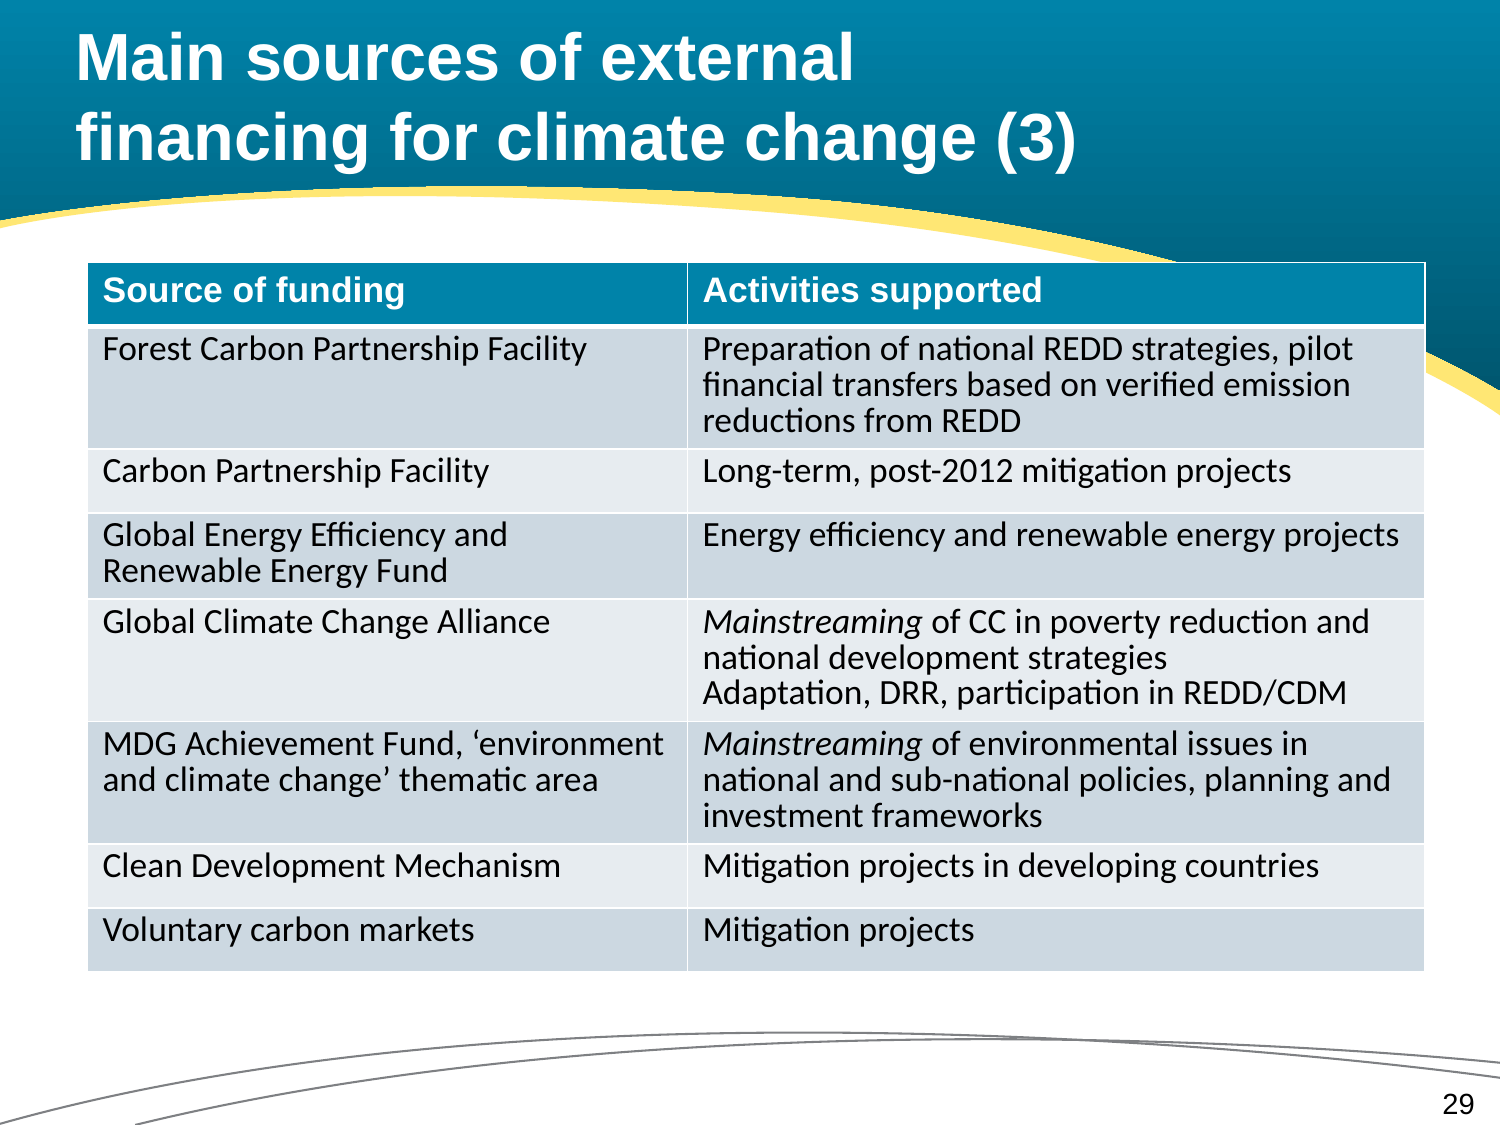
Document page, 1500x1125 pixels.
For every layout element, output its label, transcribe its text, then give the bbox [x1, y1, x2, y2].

table_header Activities supported [688, 263, 1424, 324]
table_cell Long-term, post-2012 mitigation projects [688, 450, 1424, 512]
table_cell Carbon Partnership Facility [88, 450, 687, 512]
table_cell Clean Development Mechanism [88, 845, 687, 907]
table_cell Voluntary carbon markets [88, 909, 687, 971]
table_cell Mainstreaming of CC in poverty reduction and national development strategies Adaptation, DRR, participation in REDD/CDM [688, 600, 1424, 721]
table_cell Energy efficiency and renewable energy projects [688, 514, 1424, 598]
table_header Source of funding [88, 263, 687, 324]
table_cell Global Climate Change Alliance [88, 600, 687, 721]
table_cell Global Energy Efficiency and Renewable Energy Fund [88, 514, 687, 598]
title Main sources of external financing for climate change (3) [74, 0, 1476, 188]
table_cell Mainstreaming of environmental issues in national and sub-national policies, planning and investment frameworks [688, 722, 1424, 843]
table_cell Forest Carbon Partnership Facility [88, 329, 687, 448]
slide_number 29 [1124, 1084, 1476, 1113]
table_cell Mitigation projects in developing countries [688, 845, 1424, 907]
table_cell Preparation of national REDD strategies, pilot financial transfers based on verified emission reductions from REDD [688, 329, 1424, 448]
table_cell MDG Achievement Fund, ‘environment and climate change’ thematic area [88, 722, 687, 843]
table_cell Mitigation projects [688, 909, 1424, 971]
